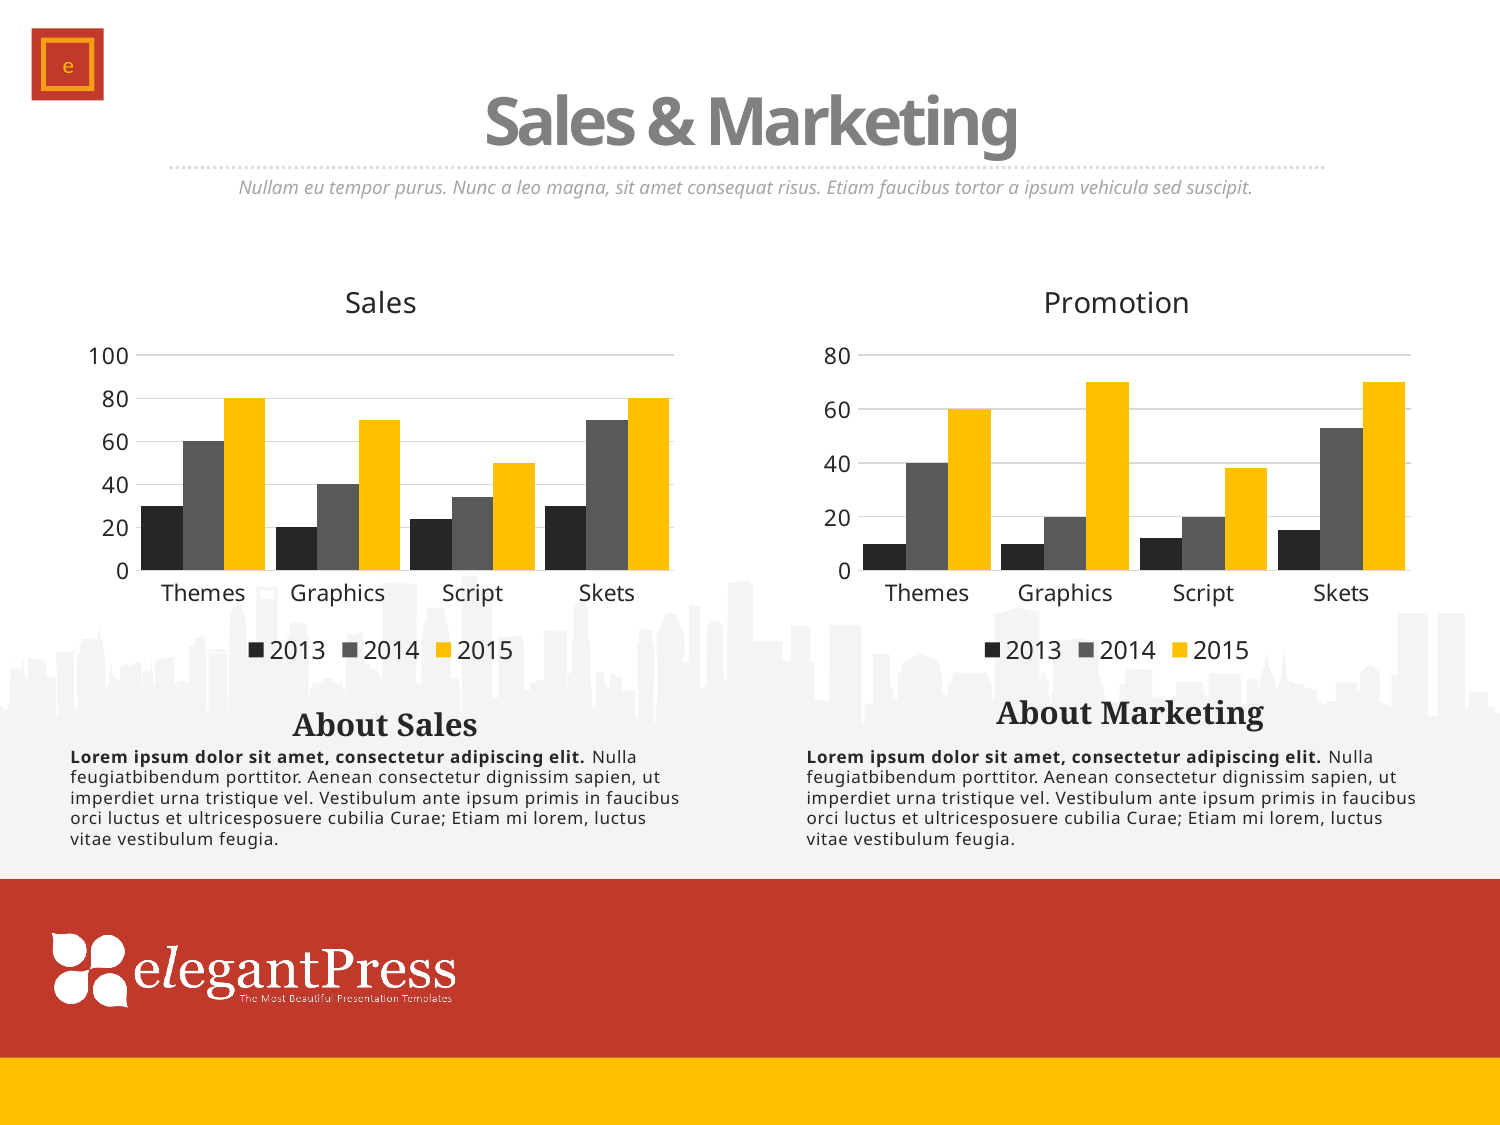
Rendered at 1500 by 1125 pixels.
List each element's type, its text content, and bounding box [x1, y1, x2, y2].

text_box About Marketing [984, 687, 1277, 737]
chart [75, 256, 687, 674]
text_box About Sales [280, 699, 490, 749]
text_box Lorem ipsum dolor sit amet, consectetur adipiscing elit. Nulla feugiatbibendum porttitor. Aenean consectetur dignissim sapien, ut imperdiet urna tristique vel. Vestibulum ante ipsum primis in faucibus orci luctus et ultricesposuere cubilia Curae; Etiam mi lorem, luctus vitae vestibulum feugia. [59, 740, 704, 904]
picture [43, 924, 460, 1018]
text_box Sales & Marketing [476, 74, 1029, 163]
text_box Nullam eu tempor purus. Nunc a leo magna, sit amet consequat risus. Etiam faucibus tortor a ipsum vehicula sed suscipit. [88, 171, 1408, 202]
text_box Lorem ipsum dolor sit amet, consectetur adipiscing elit. Nulla feugiatbibendum porttitor. Aenean consectetur dignissim sapien, ut imperdiet urna tristique vel. Vestibulum ante ipsum primis in faucibus orci luctus et ultricesposuere cubilia Curae; Etiam mi lorem, luctus vitae vestibulum feugia. [795, 740, 1440, 904]
chart [811, 256, 1423, 674]
